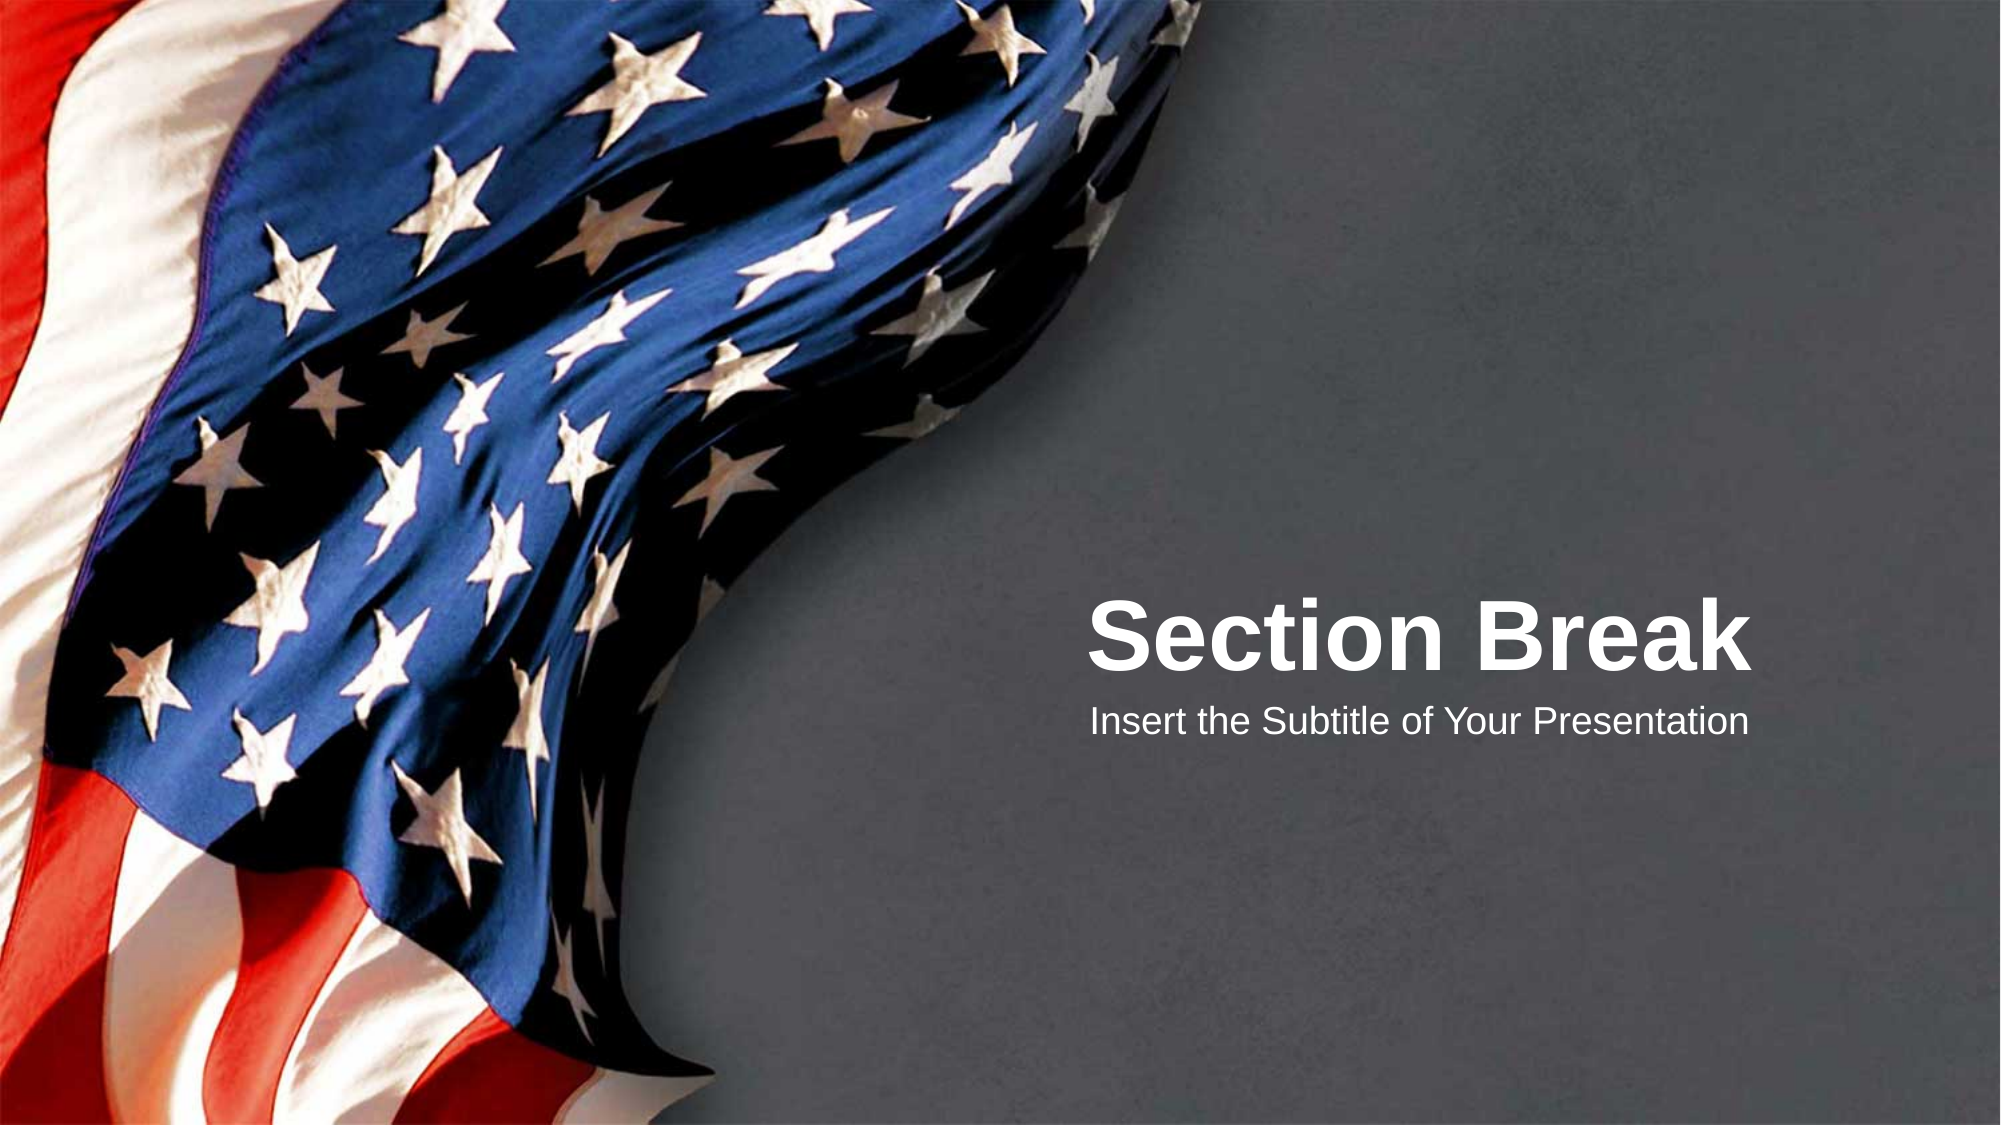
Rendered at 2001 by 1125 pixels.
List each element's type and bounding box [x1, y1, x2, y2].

picture [0, 0, 2001, 1125]
text_box [1071, 562, 1859, 750]
